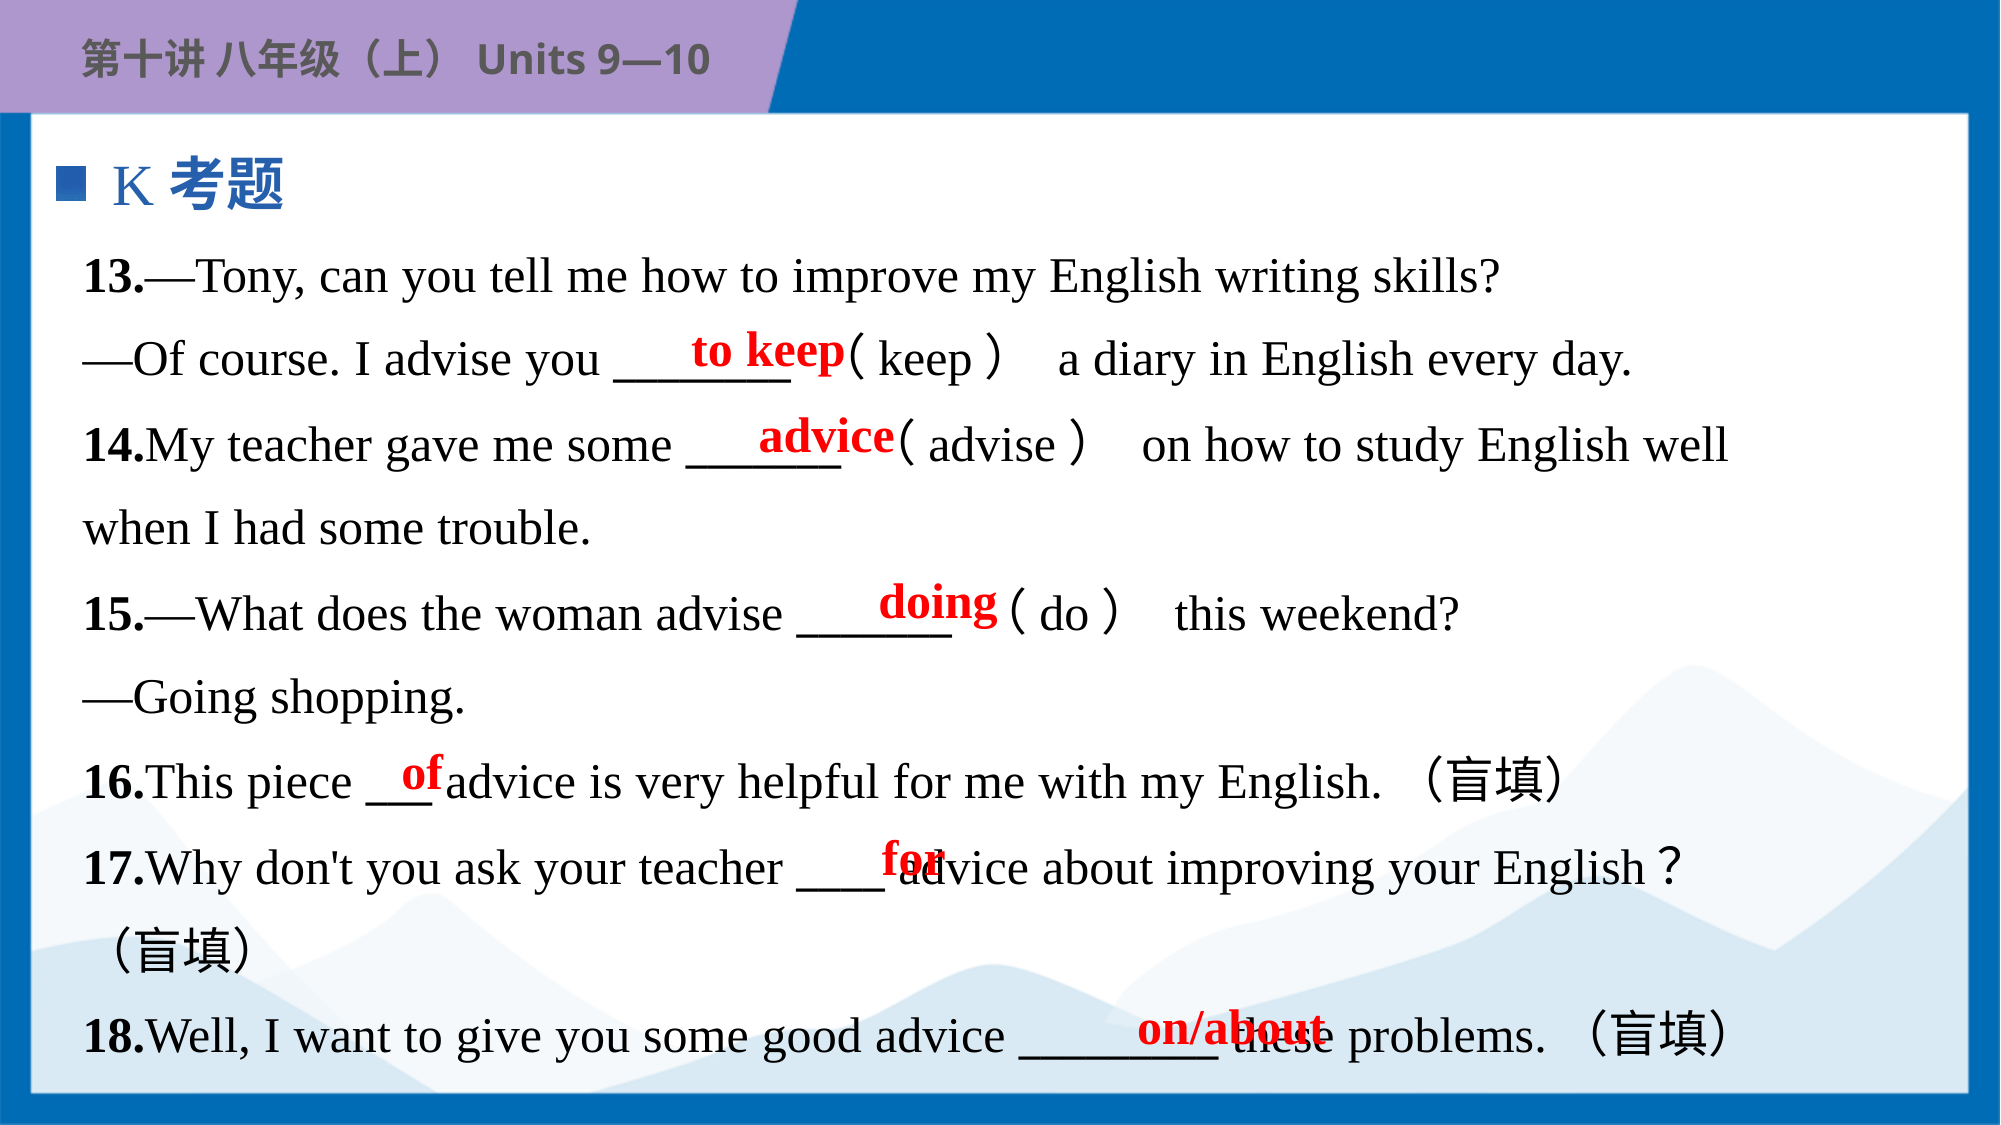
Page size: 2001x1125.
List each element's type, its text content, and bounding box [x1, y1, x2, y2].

text_box K考题 [112, 146, 1917, 216]
picture [0, 0, 2000, 1125]
text_box for [863, 803, 964, 878]
text_box 14.My teacher gave me some _______ （advise） on how to study English well when I had some trouble. [82, 385, 1917, 546]
text_box advice [740, 380, 913, 455]
text_box doing [860, 547, 1016, 622]
text_box to keep [666, 293, 871, 368]
text_box 16.This piece ___ advice is very helpful for me with my English.（盲填） 17.Why don't you ask your teacher ____ advice about improving your English？ （盲填） 18.Well, I want to give you some good advice _________ these problems.（盲填） [82, 723, 1917, 1055]
text_box 15.—What does the woman advise _______ （do） this weekend? —Going shopping. [82, 554, 1917, 715]
text_box 13.—Tony, can you tell me how to improve my English writing skills? —Of course. I advise you ________ （keep） a diary in English every day. [82, 216, 1917, 377]
text_box on/about [1118, 972, 1345, 1047]
text_box of [383, 718, 462, 793]
